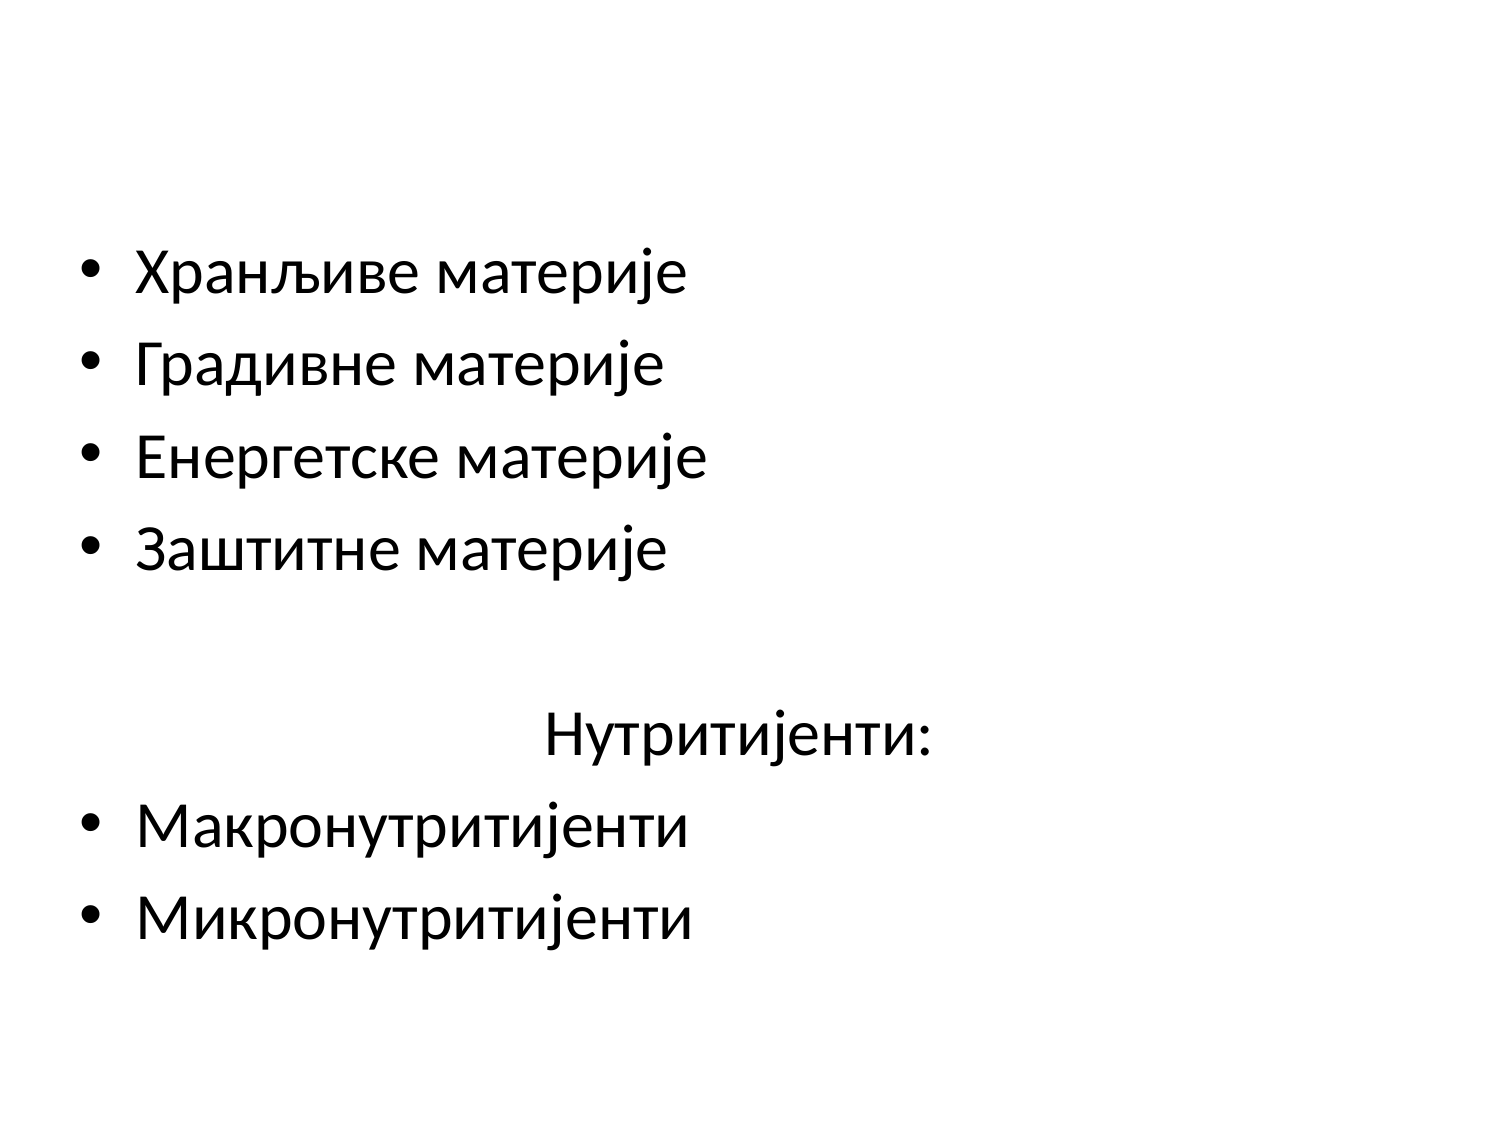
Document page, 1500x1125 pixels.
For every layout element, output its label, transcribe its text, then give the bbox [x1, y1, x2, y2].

list Хранљиве материје Градивне материје Енергетске материје Заштитне материје Нутритијенти: Макронутритијенти Микронутритијенти [64, 220, 1415, 963]
